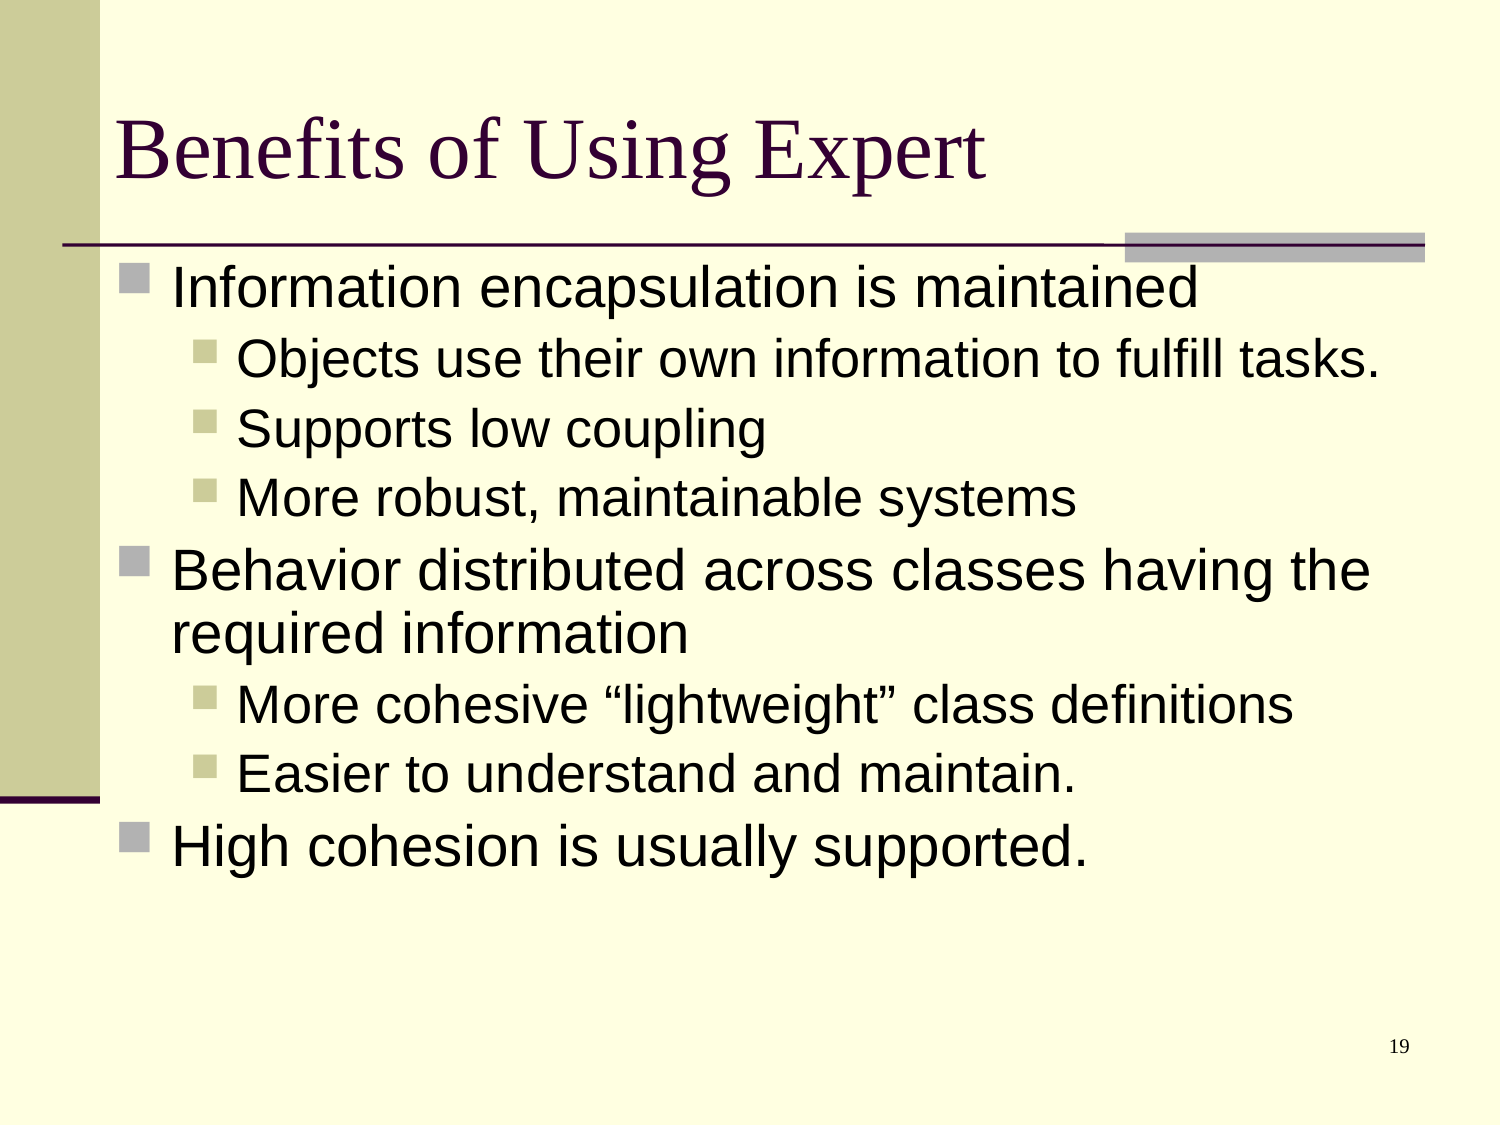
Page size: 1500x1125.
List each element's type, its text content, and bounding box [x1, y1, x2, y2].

slide_number 19 [1112, 1024, 1426, 1101]
list Information encapsulation is maintained Objects use their own information to fulfill tasks. Supports low coupling More robust, maintainable systems Behavior distributed across classes having the required information More cohesive “lightweight” class definitions Easier to understand and maintain. High cohesion is usually supported. [99, 249, 1463, 938]
title Benefits of Using Expert [99, 49, 1376, 238]
